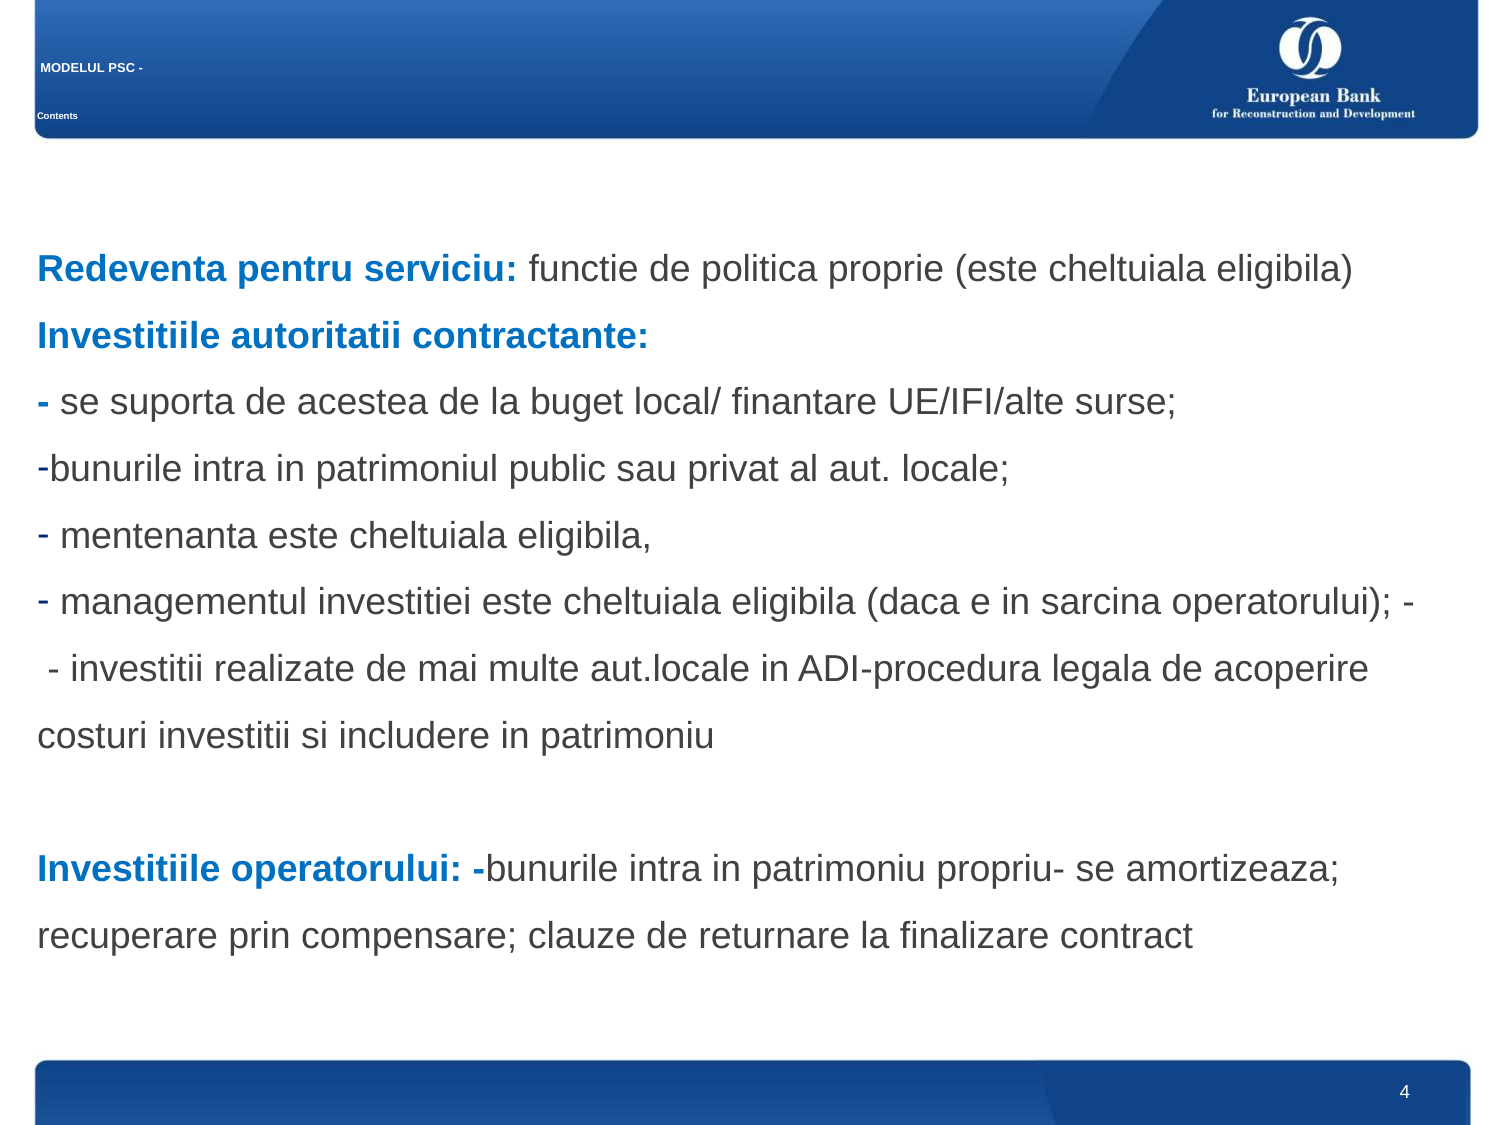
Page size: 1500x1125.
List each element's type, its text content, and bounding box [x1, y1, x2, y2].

text_box [57, 736, 1441, 1025]
slide_number 4 [1074, 1061, 1425, 1122]
title MODELUL PSC - Contents [37, 0, 1158, 143]
list Redeventa pentru serviciu: functie de politica proprie (este cheltuiala eligibila) Investitiile autoritatii contractante: - se suporta de acestea de la buget local/ finantare UE/IFI/alte surse; bunurile intra in patrimoniul public sau privat al aut. locale; mentenanta este cheltuiala eligibila, managementul investitiei este cheltuiala eligibila (daca e in sarcina operatorului); - - investitii realizate de mai multe aut.locale in ADI-procedura legala de acoperire costuri investitii si includere in patrimoniu Investitiile operatorului: -bunurile intra in patrimoniu propriu- se amortizeaza; recuperare prin compensare; clauze de returnare la finalizare contract [37, 222, 1441, 1025]
picture [0, 0, 1500, 1125]
